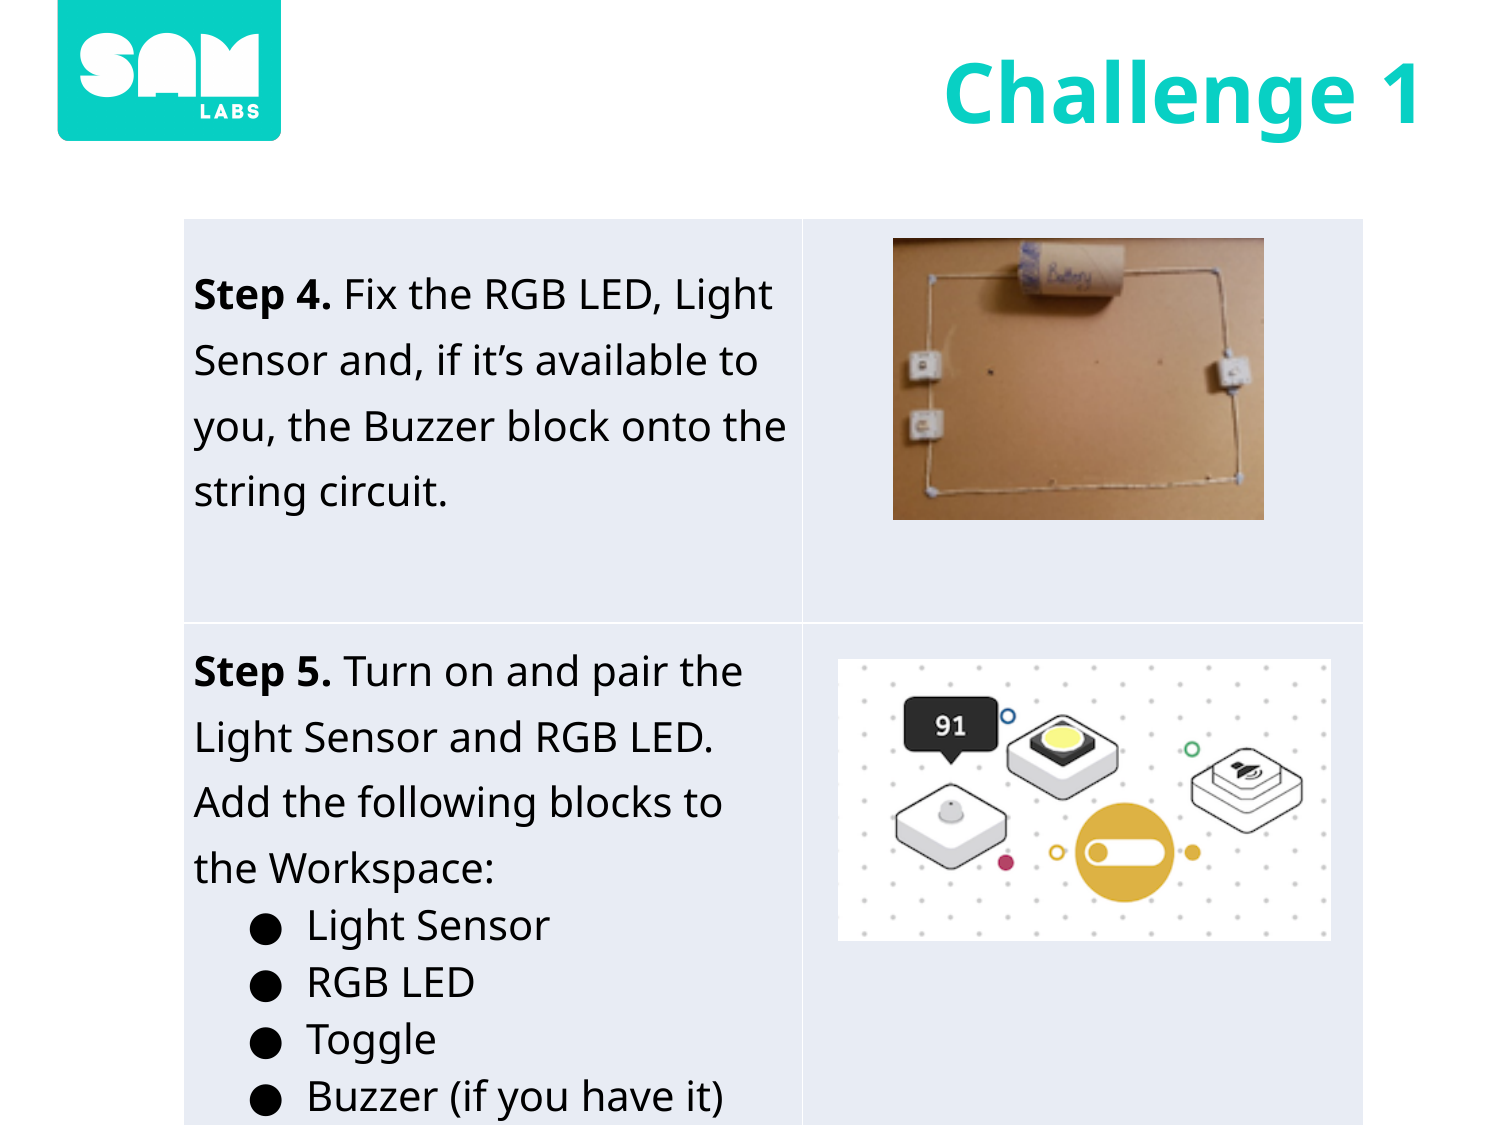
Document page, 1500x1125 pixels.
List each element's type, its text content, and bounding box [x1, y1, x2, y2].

table_cell [803, 624, 1363, 1125]
table_header Step 4. Fix the RGB LED, Light Sensor and, if it’s available to you, the Buzzer block onto the string circuit. [184, 219, 802, 622]
picture [0, 0, 281, 142]
picture [838, 659, 1332, 942]
picture [893, 238, 1264, 521]
text_box Challenge 1 [286, 39, 1427, 142]
table_header [803, 219, 1363, 622]
table_cell Step 5. Turn on and pair the Light Sensor and RGB LED. Add the following blocks to the Workspace: Light Sensor RGB LED Toggle Buzzer (if you have it) [184, 624, 802, 1125]
